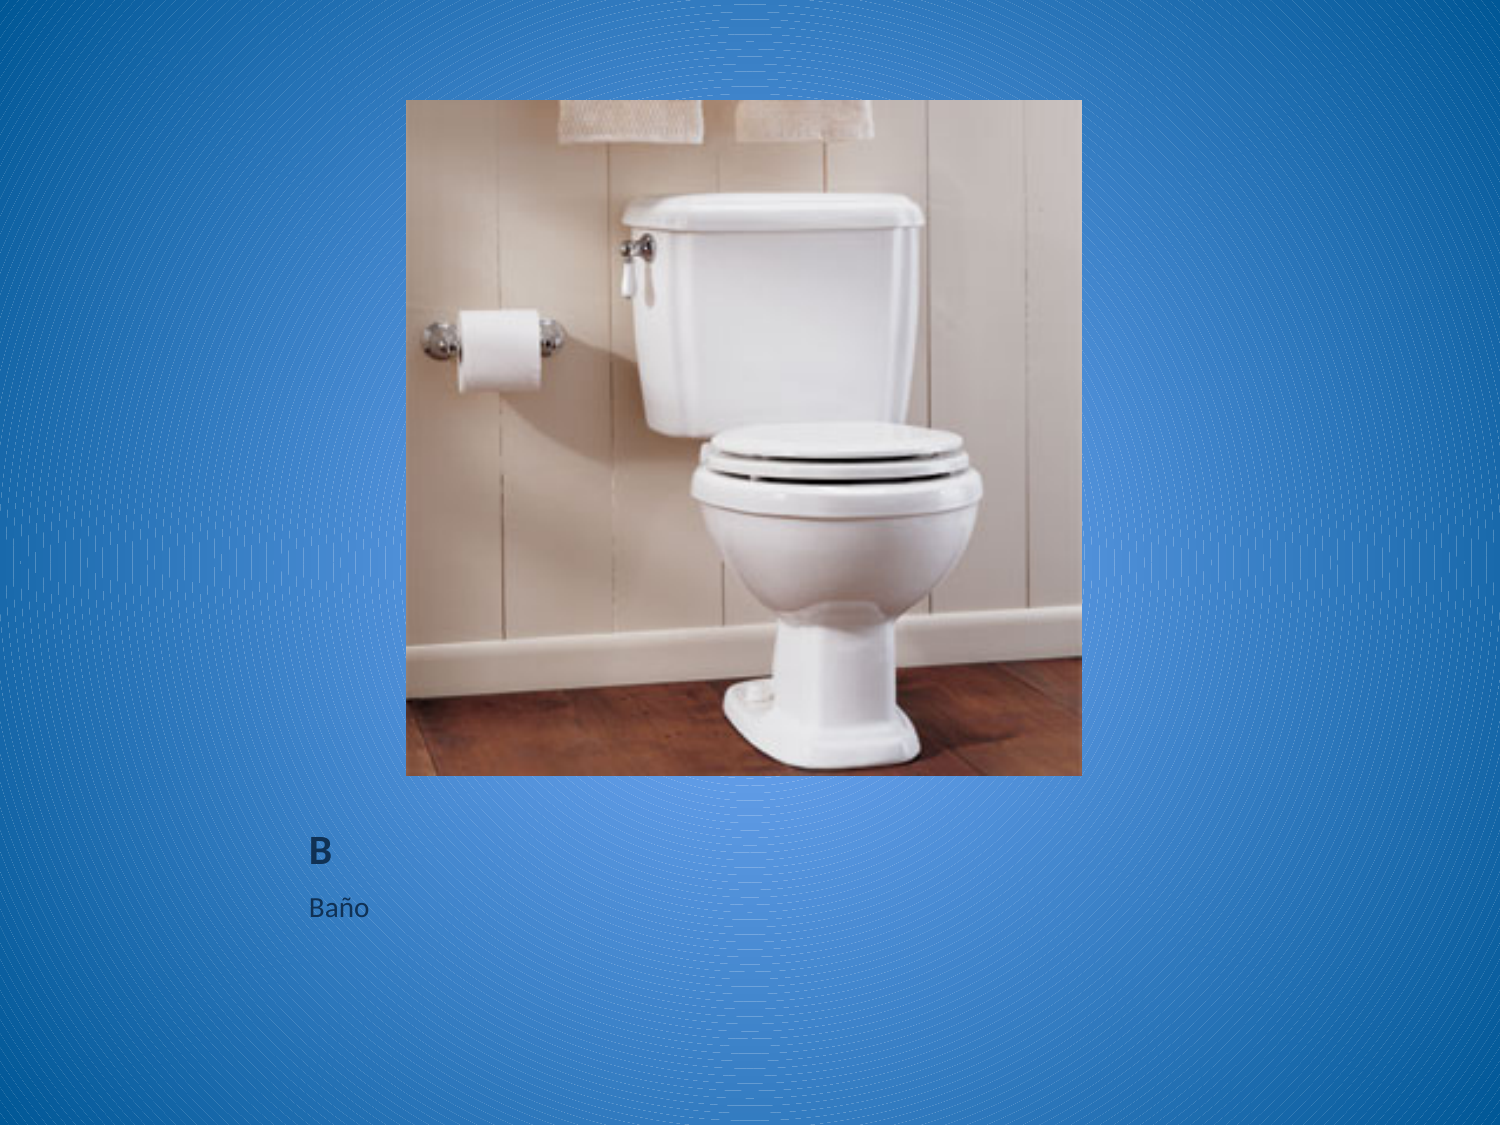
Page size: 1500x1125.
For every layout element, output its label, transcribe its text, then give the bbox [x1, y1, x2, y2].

list Baño [294, 880, 1194, 1013]
picture [293, 100, 1195, 776]
title B [294, 787, 1194, 880]
